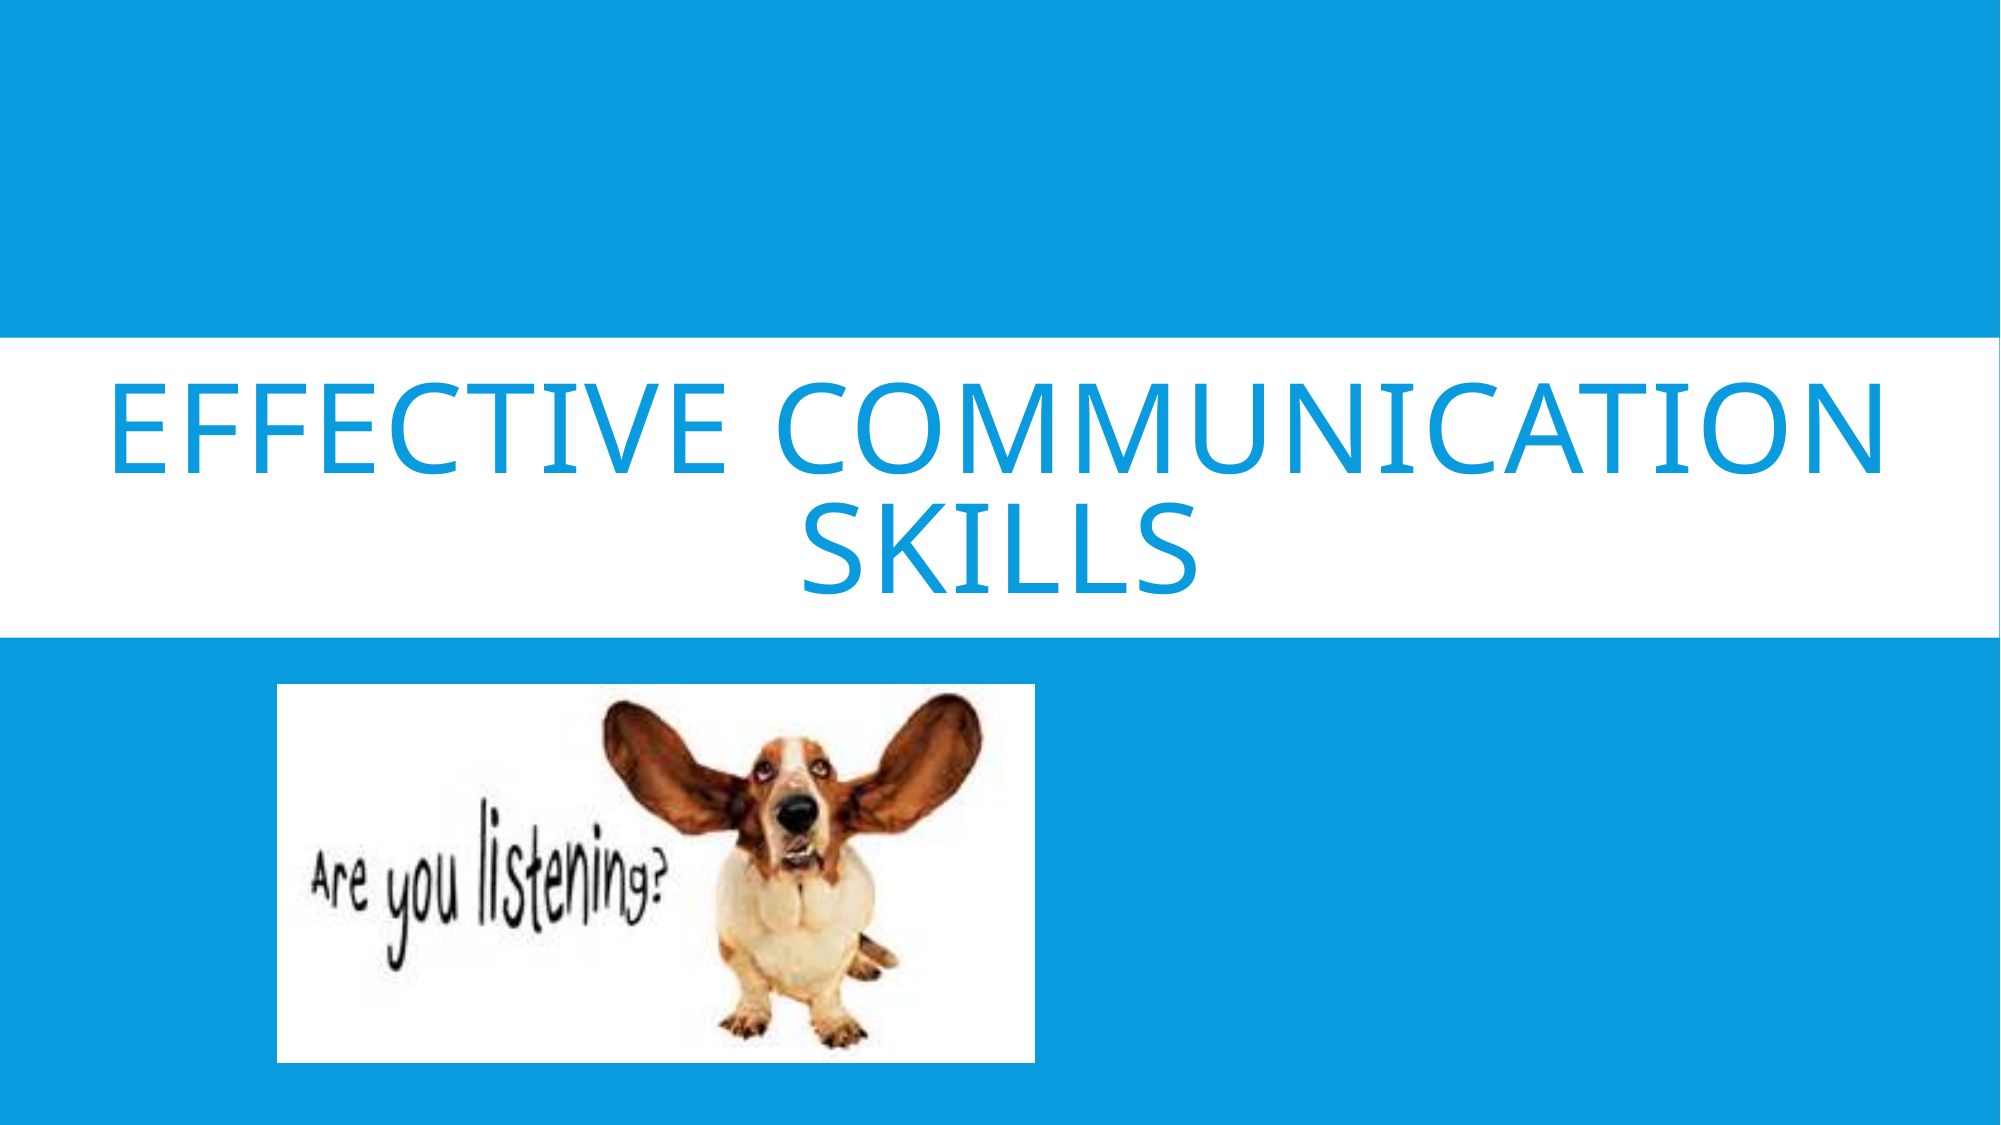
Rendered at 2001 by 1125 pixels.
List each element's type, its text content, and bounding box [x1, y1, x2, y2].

picture [278, 685, 1034, 1062]
title Effective Communication Skills [60, 355, 1942, 641]
